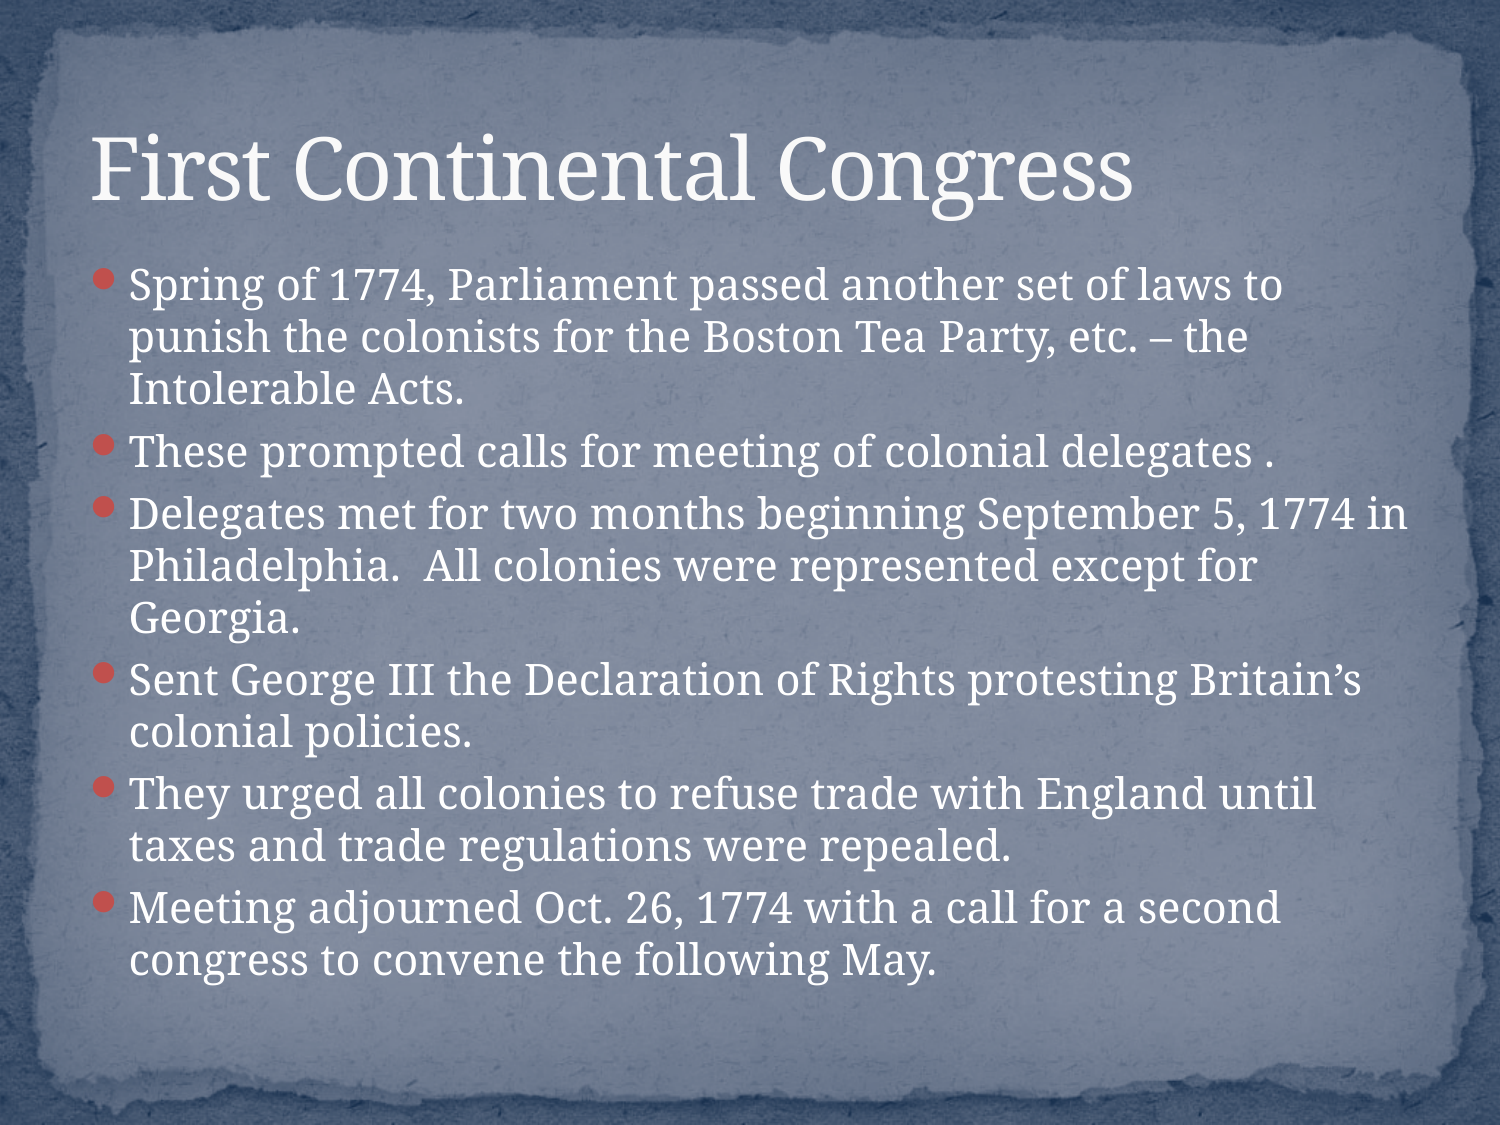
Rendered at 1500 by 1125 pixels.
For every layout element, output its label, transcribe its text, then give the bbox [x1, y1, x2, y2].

title First Continental Congress [74, 24, 1425, 225]
list Spring of 1774, Parliament passed another set of laws to punish the colonists for the Boston Tea Party, etc. – the Intolerable Acts. These prompted calls for meeting of colonial delegates . Delegates met for two months beginning September 5, 1774 in Philadelphia. All colonies were represented except for Georgia. Sent George III the Declaration of Rights protesting Britain’s colonial policies. They urged all colonies to refuse trade with England until taxes and trade regulations were repealed. Meeting adjourned Oct. 26, 1774 with a call for a second congress to convene the following May. [75, 249, 1425, 1000]
